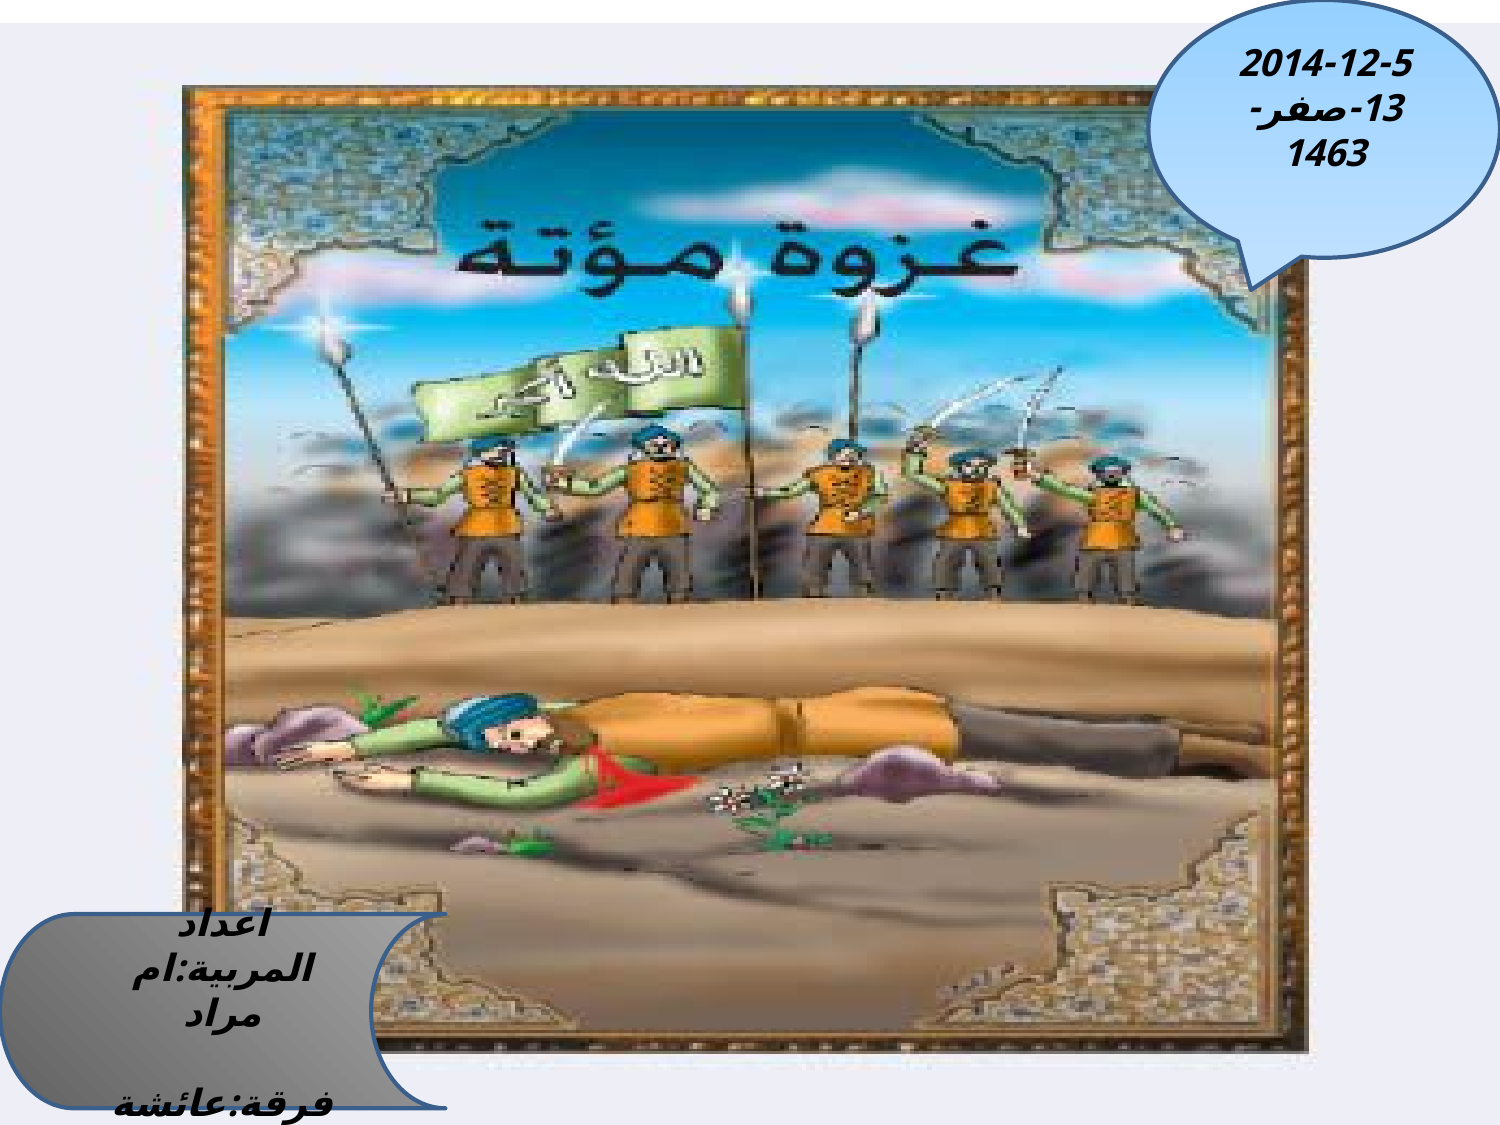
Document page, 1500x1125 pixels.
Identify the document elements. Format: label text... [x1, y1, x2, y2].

picture [0, 23, 1500, 1125]
text_box 2014-12-5 13-صفر-1463 [1223, 0, 1426, 21]
